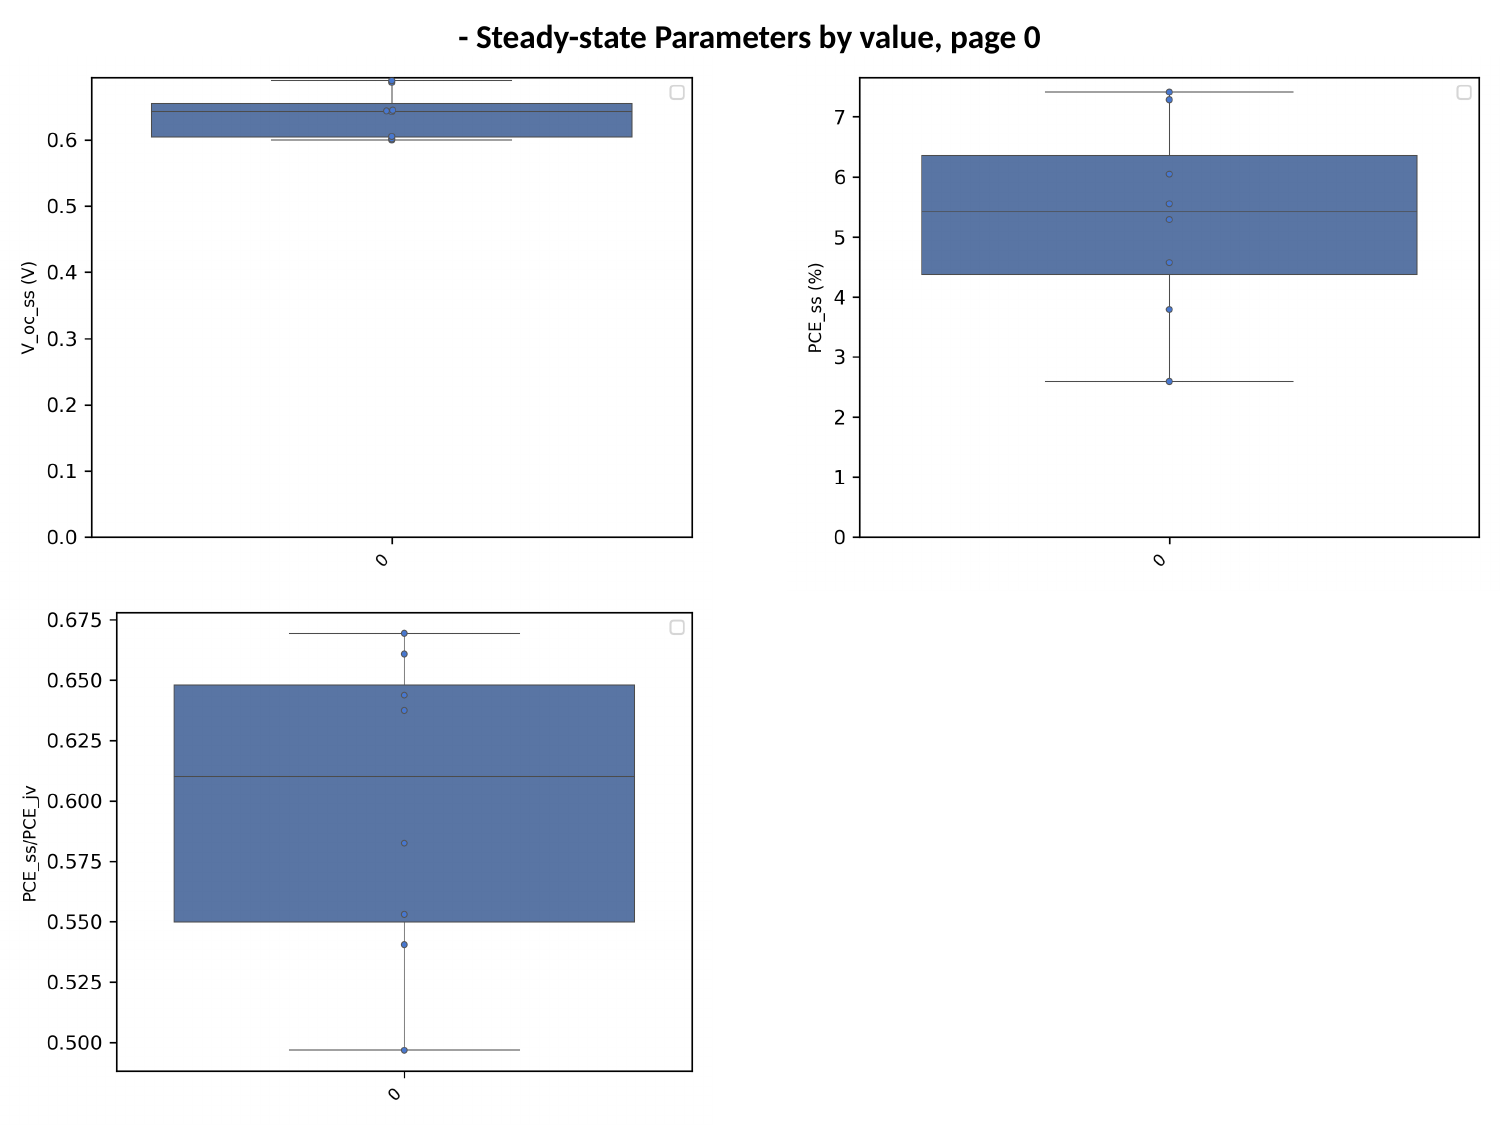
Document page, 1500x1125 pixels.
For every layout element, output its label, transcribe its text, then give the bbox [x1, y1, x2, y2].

picture [0, 56, 713, 1125]
picture [787, 56, 1500, 591]
title - Steady-state Parameters by value, page 0 [0, 0, 1500, 75]
